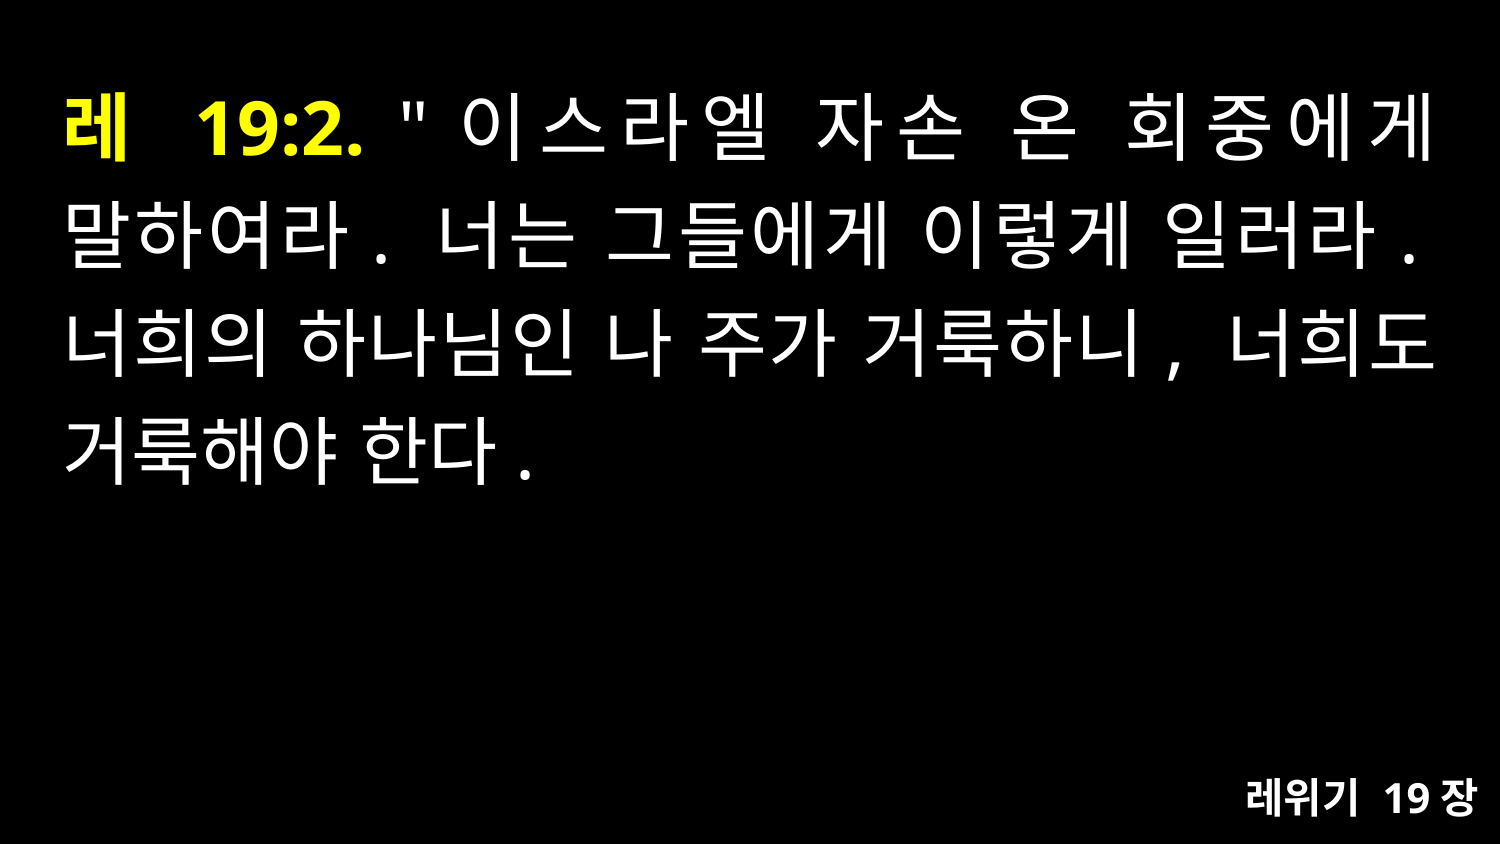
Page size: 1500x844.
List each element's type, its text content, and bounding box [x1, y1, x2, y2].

subtitle 레위기 19장 [916, 770, 1500, 844]
title 레 19:2. "이스라엘 자손 온 회중에게 말하여라. 너는 그들에게 이렇게 일러라.너희의 하나님인 나 주가 거룩하니, 너희도 거룩해야 한다. [0, 0, 1500, 844]
